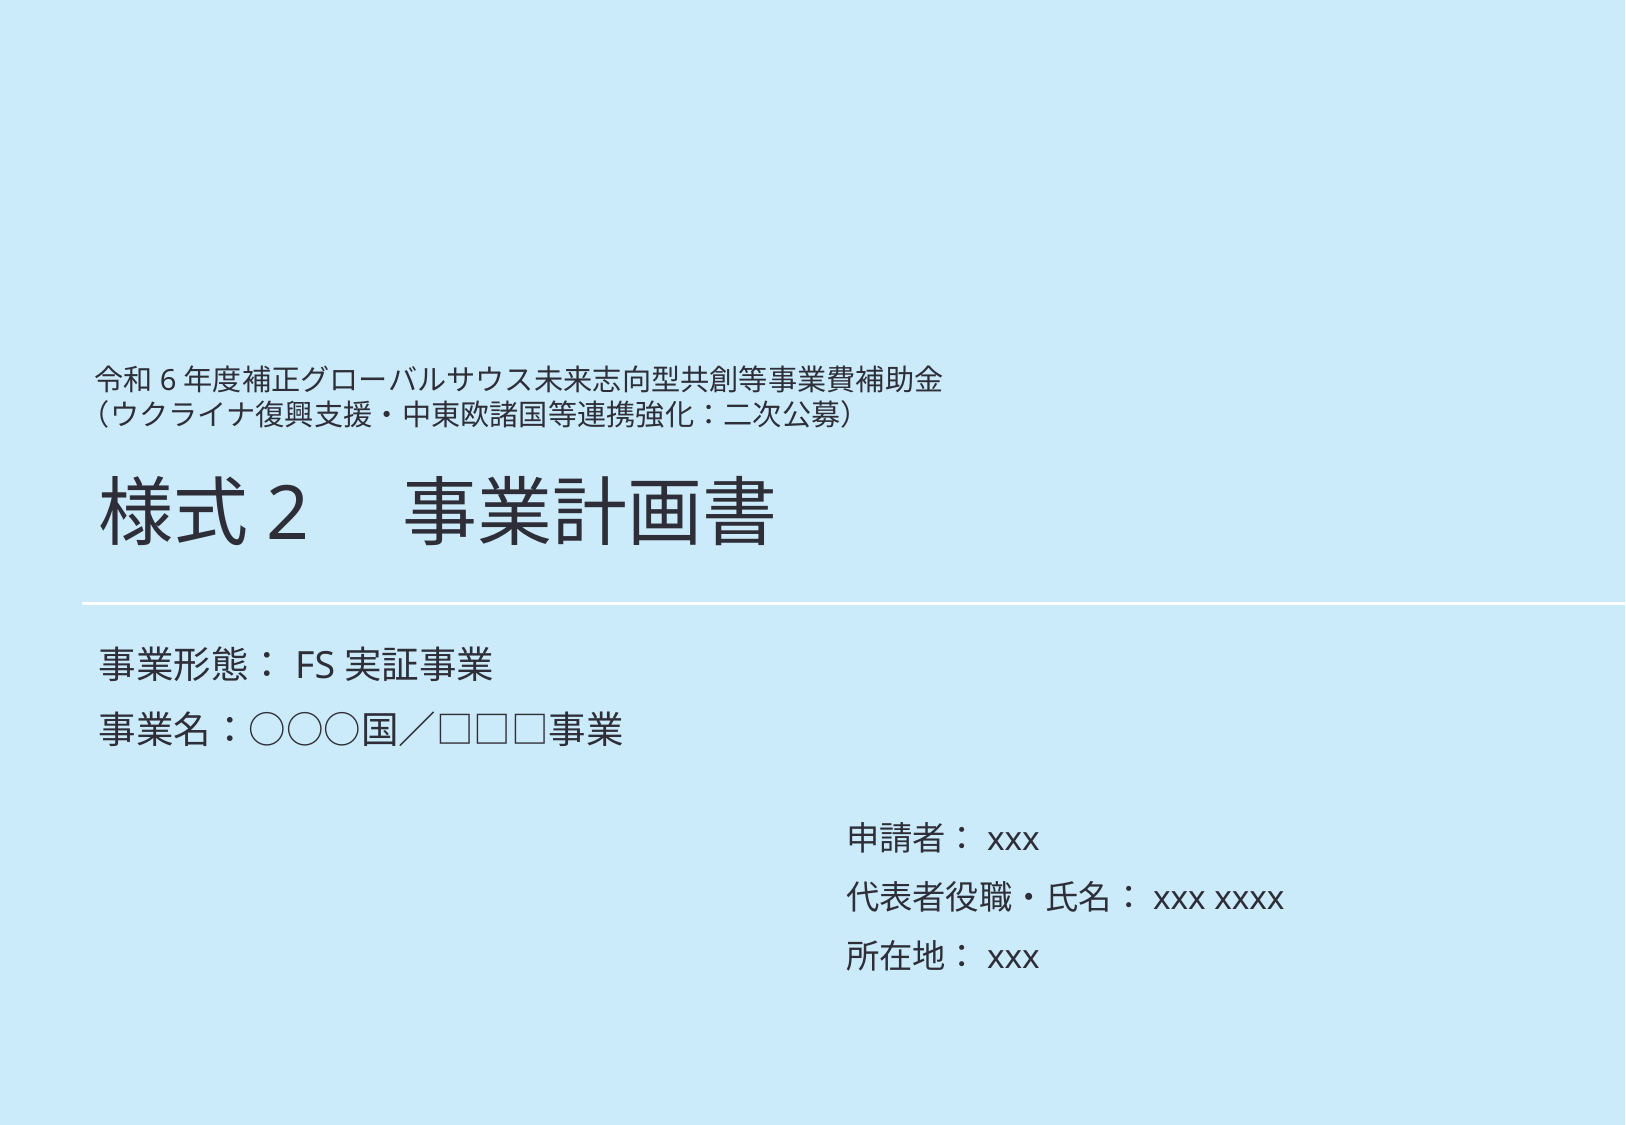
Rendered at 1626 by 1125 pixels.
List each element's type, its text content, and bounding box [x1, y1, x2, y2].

title 様式2 事業計画書 [83, 467, 1097, 596]
text_box 令和6年度補正グローバルサウス未来志向型共創等事業費補助金 （ウクライナ復興支援・中東欧諸国等連携強化：二次公募） [65, 318, 1404, 439]
text_box 申請者：xxx 代表者役職・氏名：xxx xxxx 所在地：xxx [831, 806, 1578, 934]
list 事業形態：FS実証事業 事業名：○○○国／□□□事業 [83, 629, 1542, 780]
